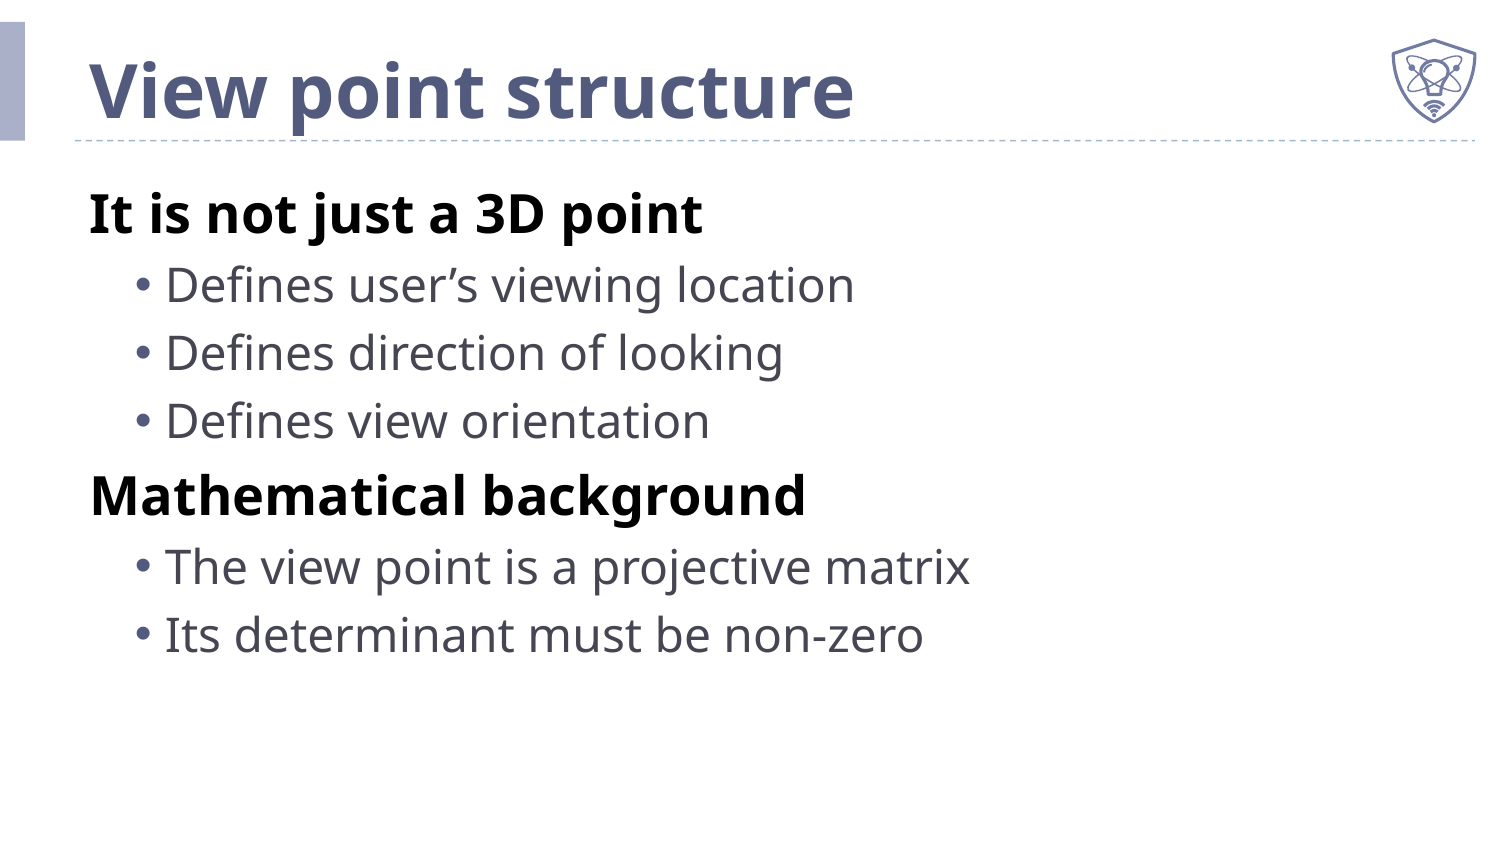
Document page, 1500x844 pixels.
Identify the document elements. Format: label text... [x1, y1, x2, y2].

title View point structure [75, 18, 1475, 141]
list It is not just a 3D point Defines user’s viewing location Defines direction of looking Defines view orientation Mathematical background The view point is a projective matrix Its determinant must be non-zero [75, 171, 1475, 835]
